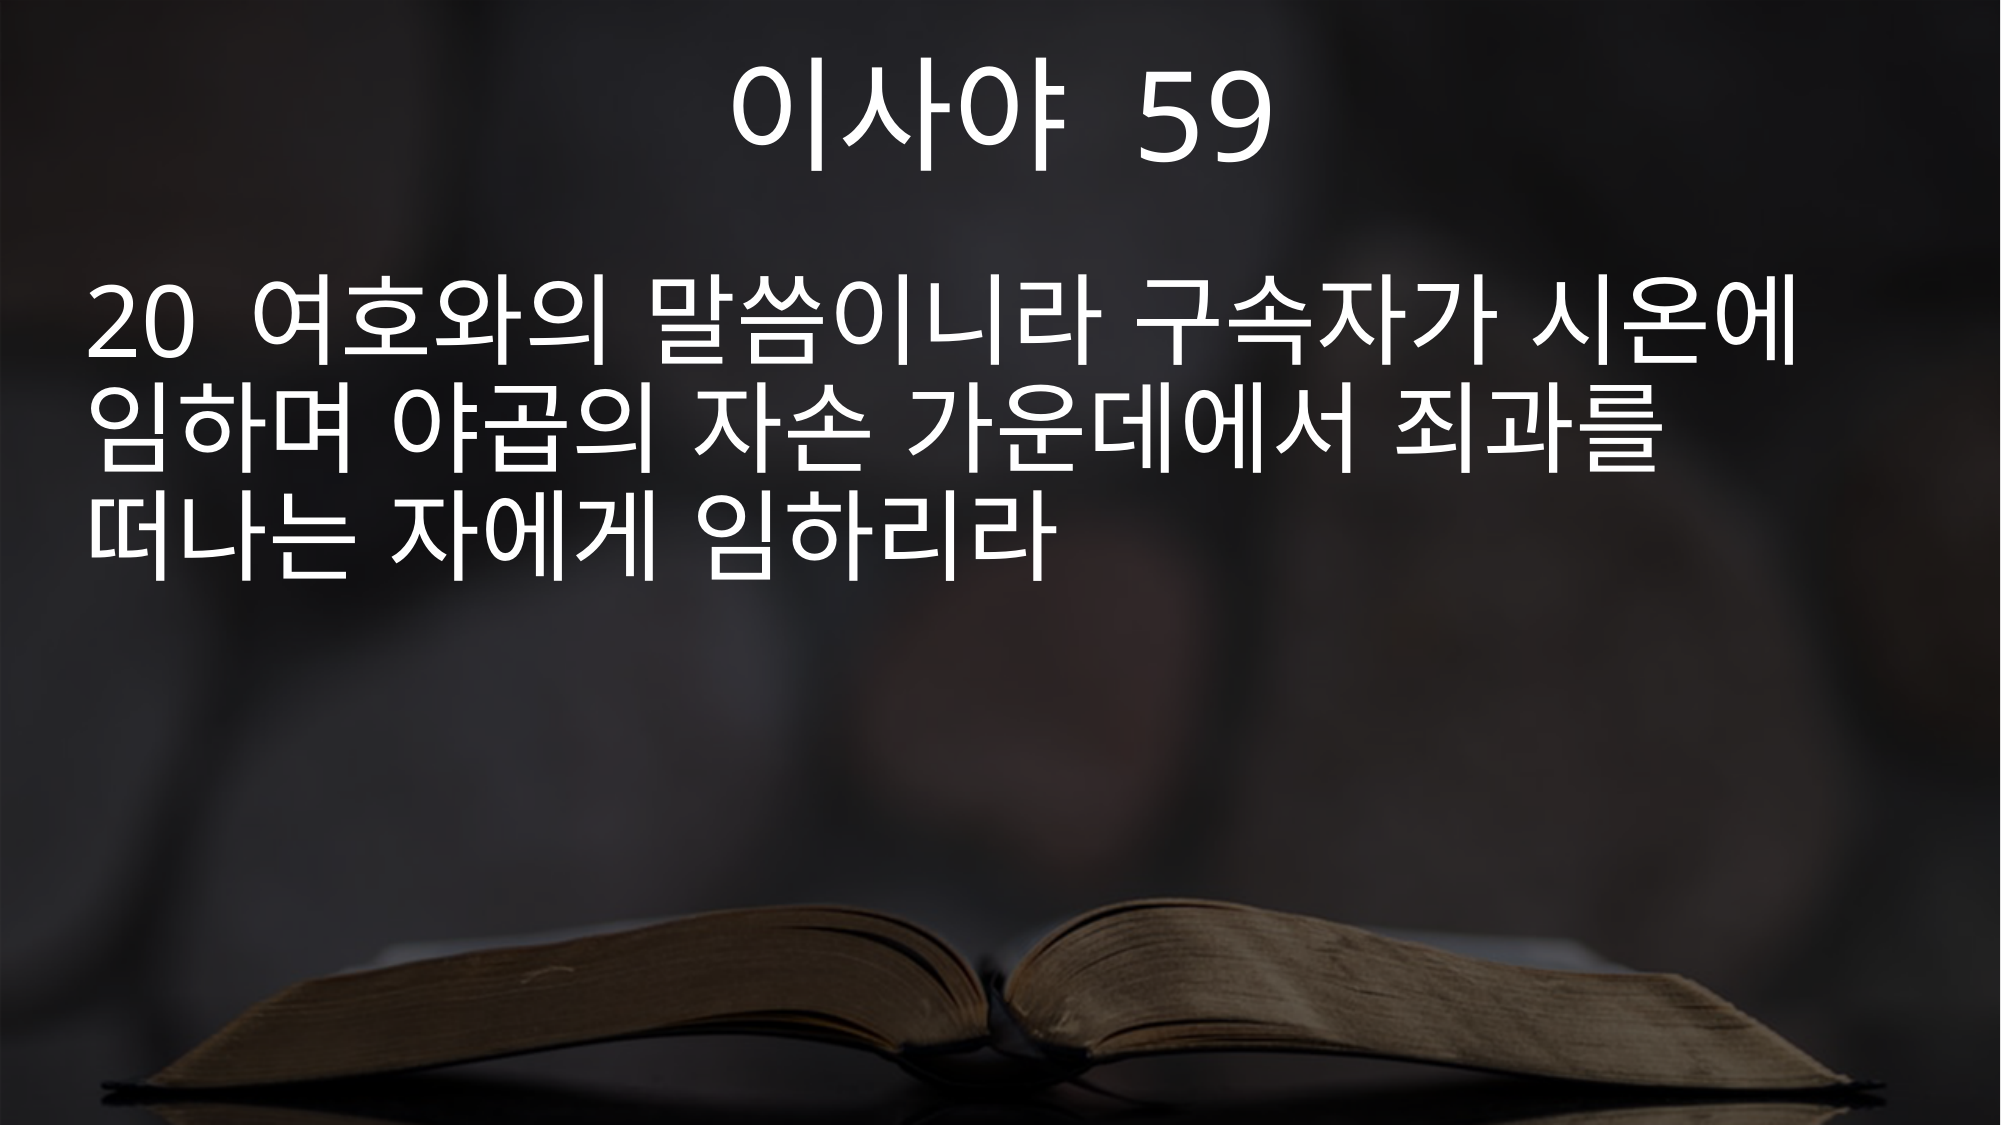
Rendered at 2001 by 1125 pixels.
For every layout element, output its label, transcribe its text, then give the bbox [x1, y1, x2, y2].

footer 이사야 59 [0, 32, 2000, 192]
list 20 여호와의 말씀이니라 구속자가 시온에 임하며 야곱의 자손 가운데에서 죄과를 떠나는 자에게 임하리라 [69, 263, 1953, 423]
picture [0, 0, 2001, 1125]
